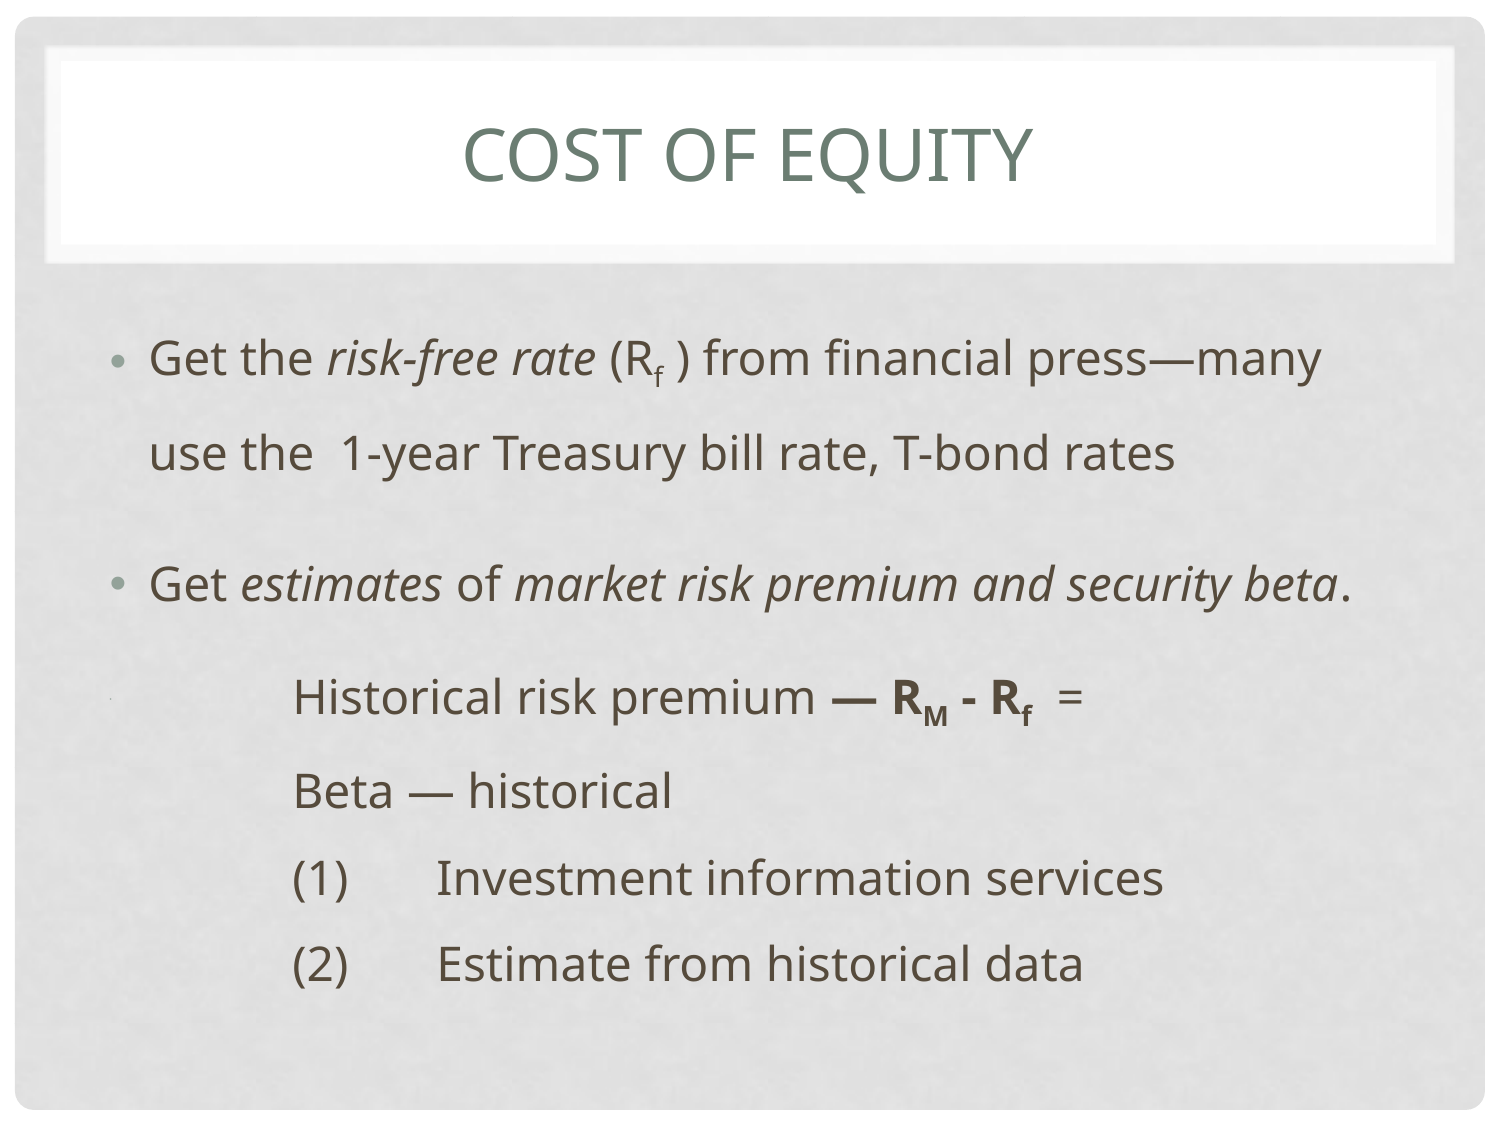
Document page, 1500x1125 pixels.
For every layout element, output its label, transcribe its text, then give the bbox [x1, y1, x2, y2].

title Cost of equity [69, 66, 1425, 238]
list Get the risk-free rate (Rf ) from financial press—many use the 1-year Treasury bill rate, T-bond rates Get estimates of market risk premium and security beta. Historical risk premium — RM - Rf = Beta — historical (1) Investment information services (2) Estimate from historical data [75, 287, 1425, 1005]
